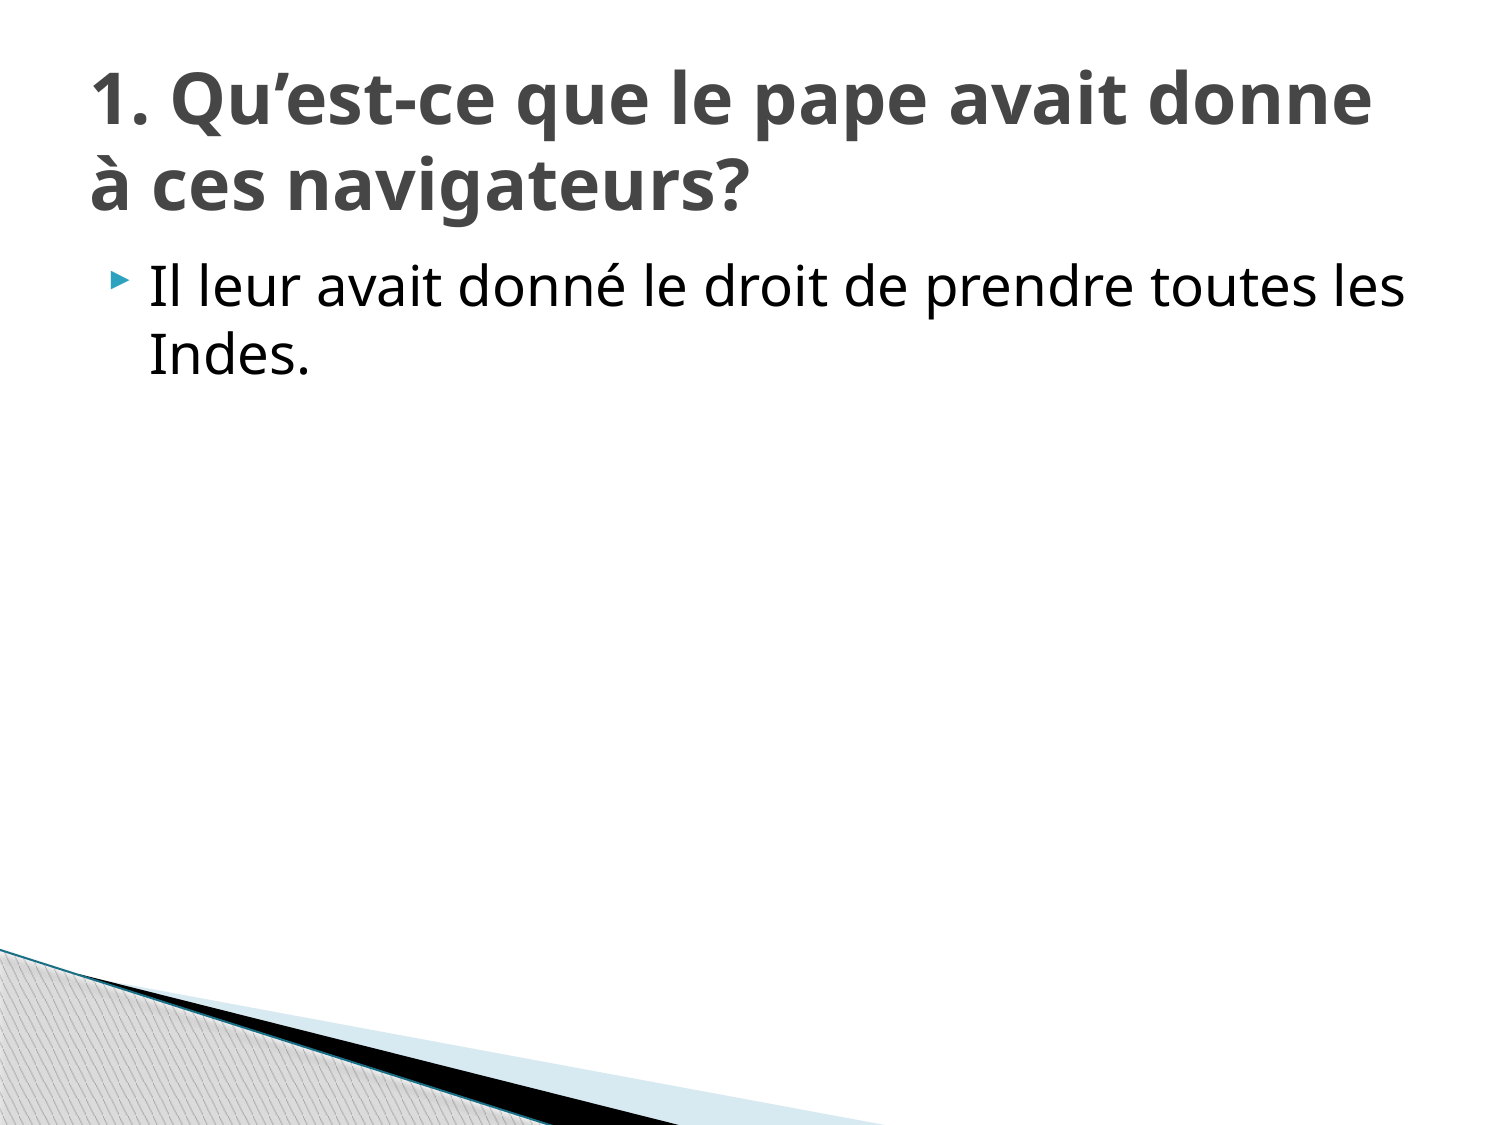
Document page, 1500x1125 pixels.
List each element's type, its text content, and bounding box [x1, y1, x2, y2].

list Il leur avait donné le droit de prendre toutes les Indes. [75, 243, 1425, 986]
title 1. Qu’est-ce que le pape avait donne à ces navigateurs? [75, 45, 1425, 233]
